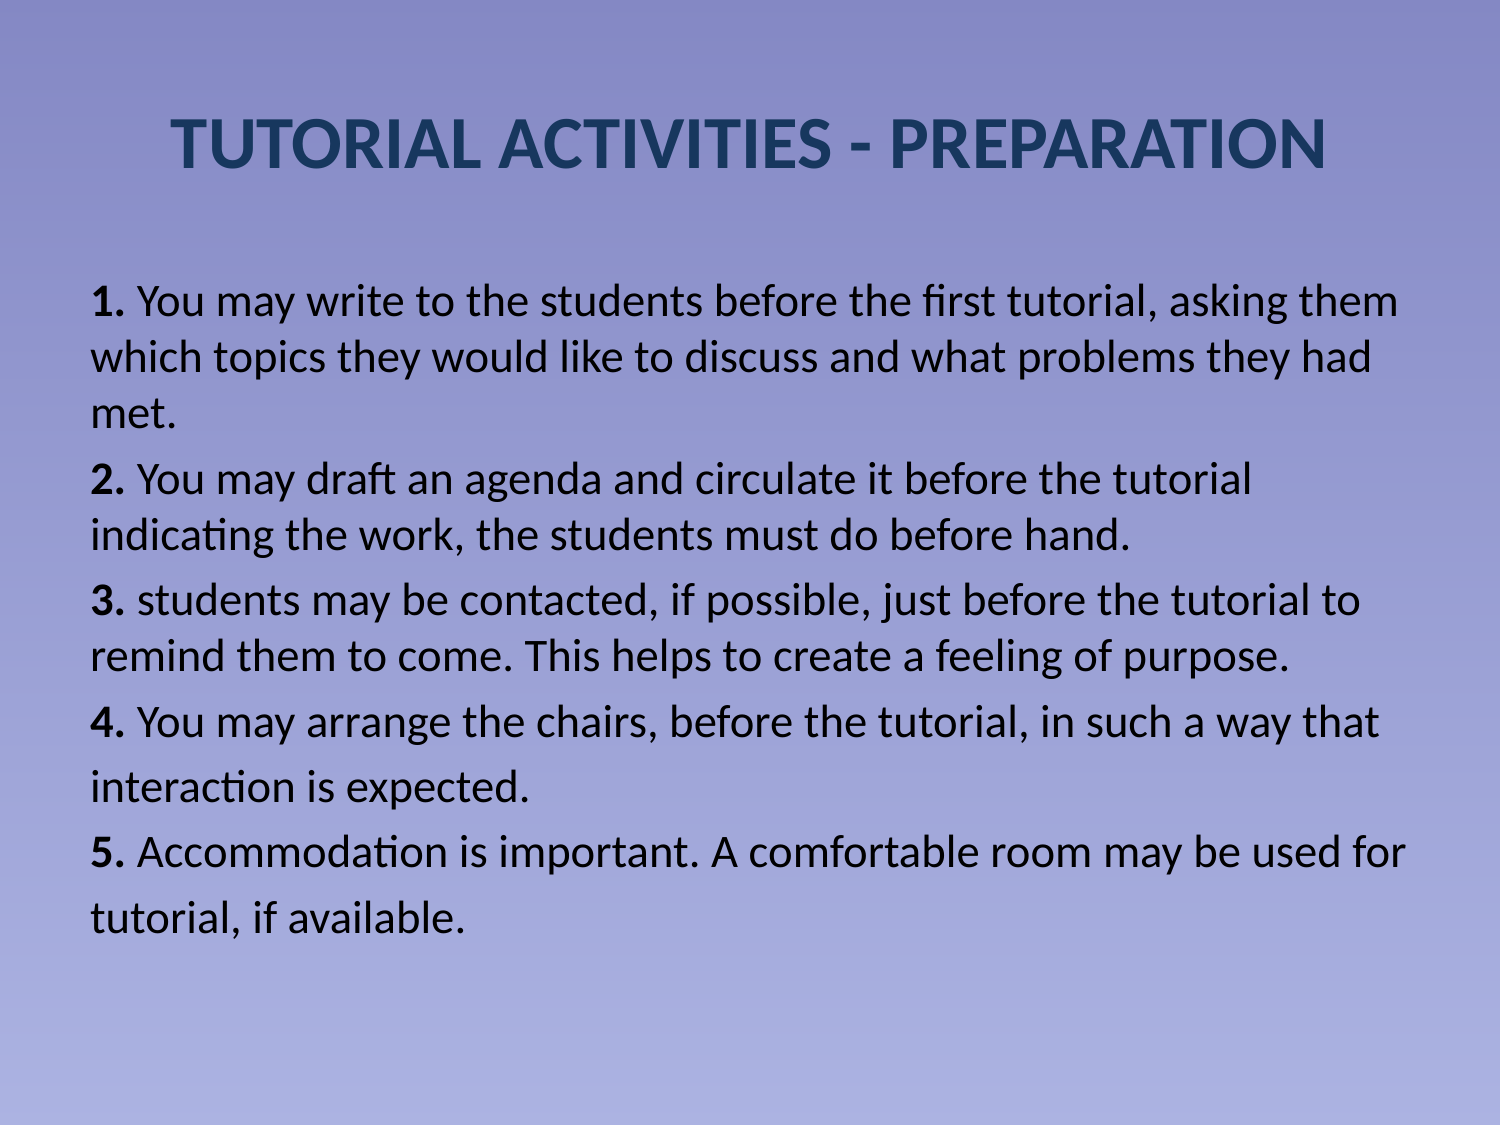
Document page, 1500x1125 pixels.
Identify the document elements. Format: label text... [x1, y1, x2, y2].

title TUTORIAL ACTIVITIES - PREPARATION [75, 45, 1425, 233]
list 1. You may write to the students before the first tutorial, asking them which topics they would like to discuss and what problems they had met. 2. You may draft an agenda and circulate it before the tutorial indicating the work, the students must do before hand. 3. students may be contacted, if possible, just before the tutorial to remind them to come. This helps to create a feeling of purpose. 4. You may arrange the chairs, before the tutorial, in such a way that interaction is expected. 5. Accommodation is important. A comfortable room may be used for tutorial, if available. [75, 262, 1425, 1005]
